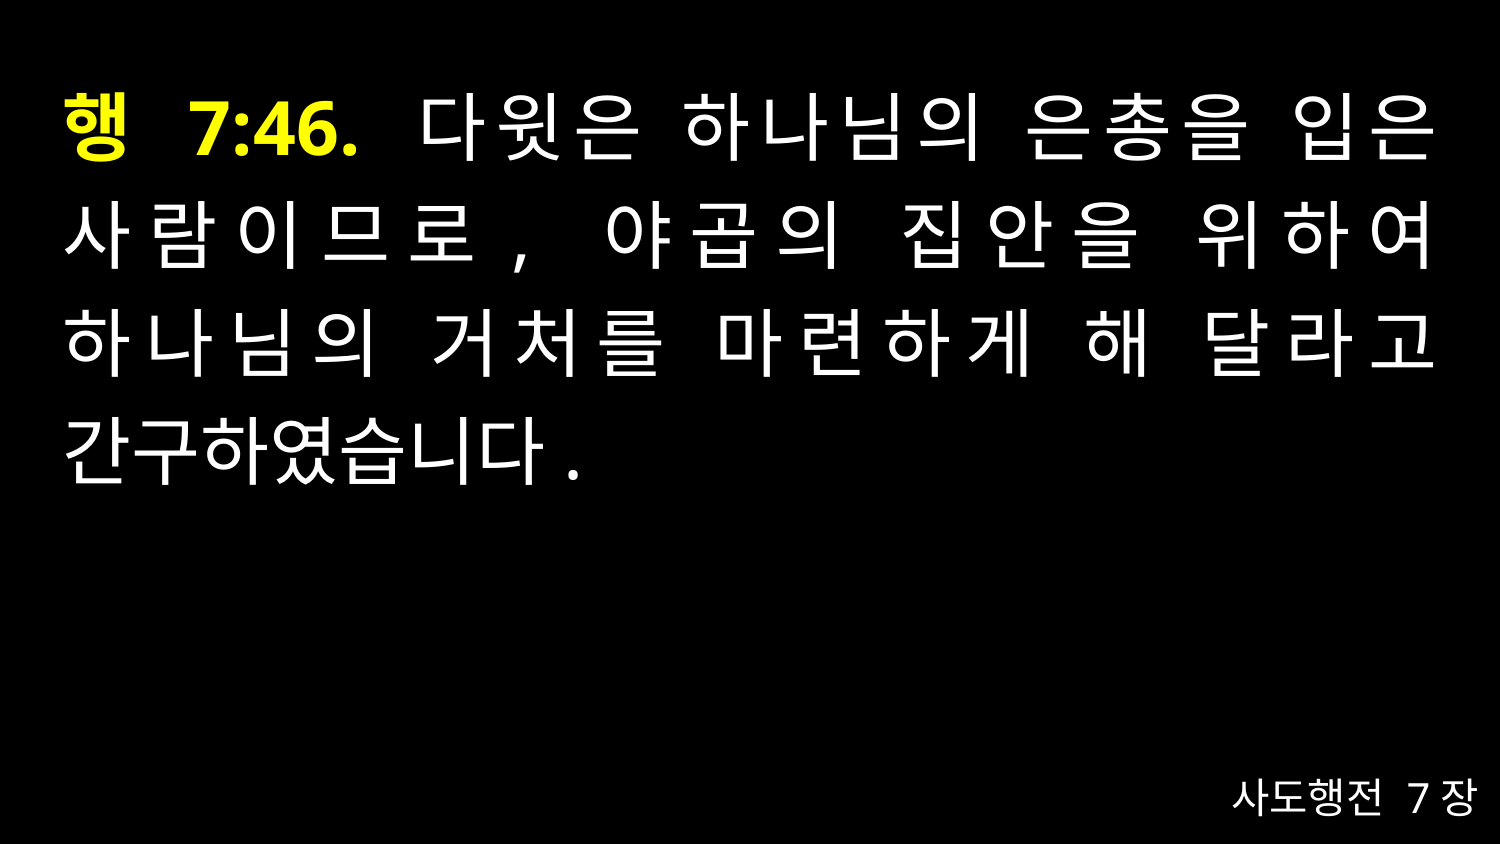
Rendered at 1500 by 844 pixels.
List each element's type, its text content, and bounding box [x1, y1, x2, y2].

subtitle 사도행전 7장 [916, 770, 1500, 844]
title 행 7:46. 다윗은 하나님의 은총을 입은 사람이므로, 야곱의 집안을 위하여 하나님의 거처를 마련하게 해 달라고 간구하였습니다. [0, 0, 1500, 844]
